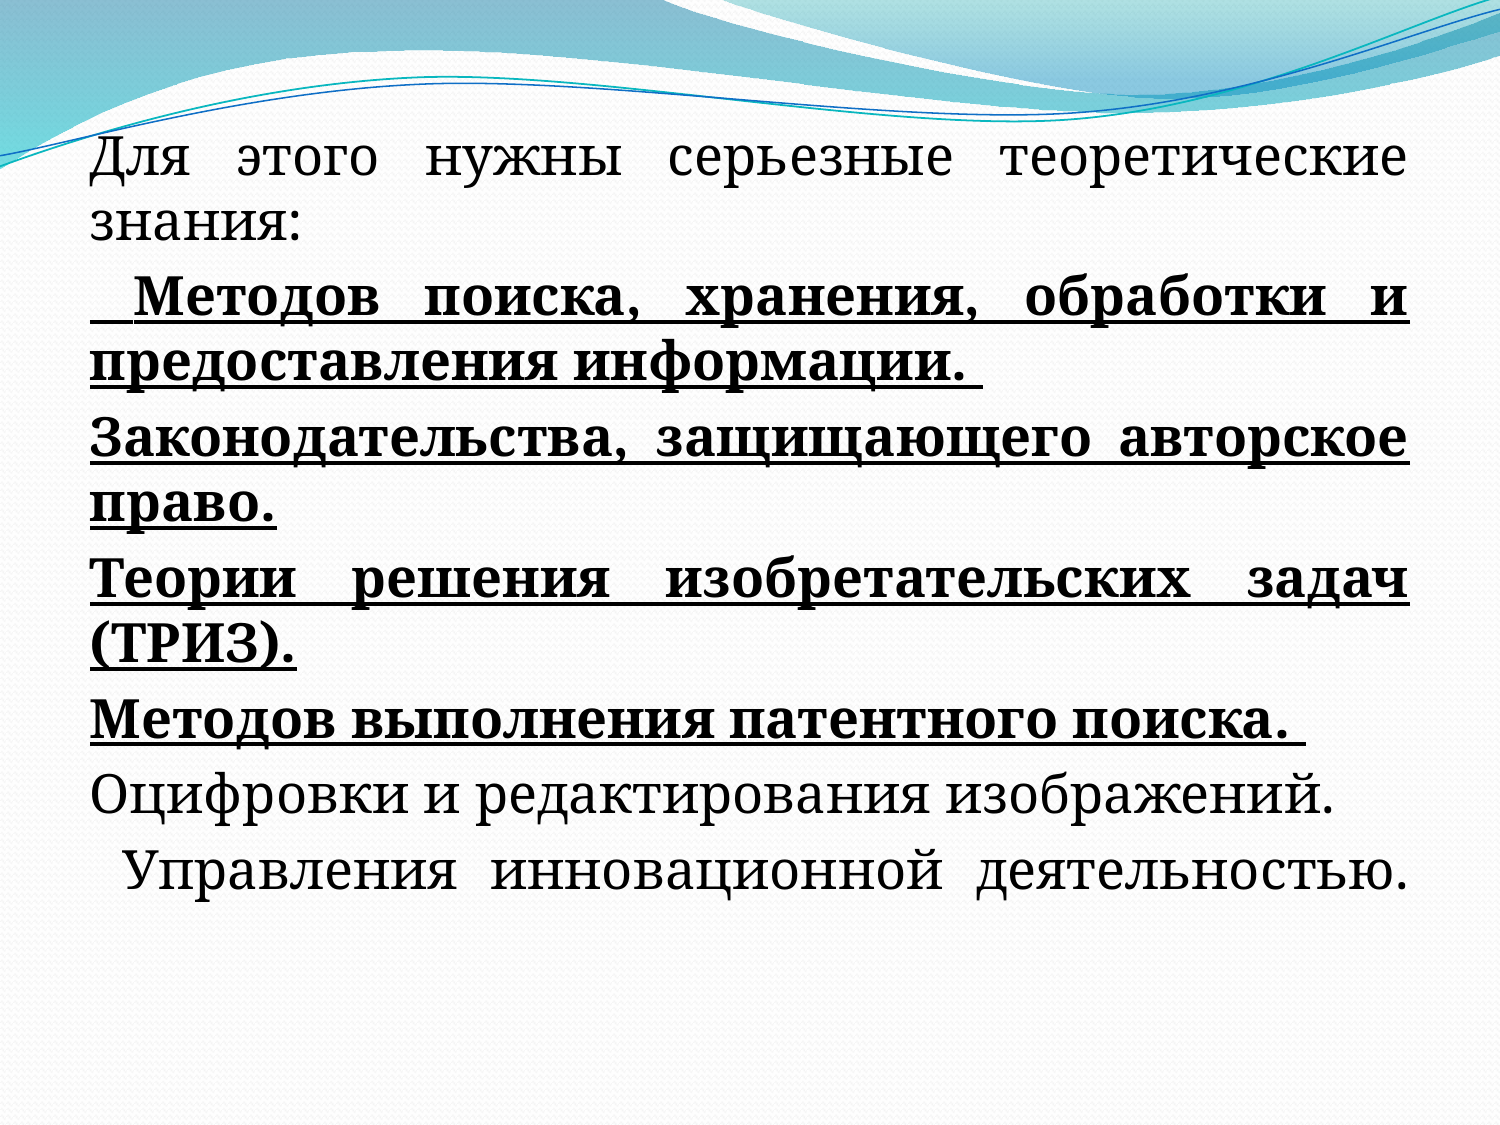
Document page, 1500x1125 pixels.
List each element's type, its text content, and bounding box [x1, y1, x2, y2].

list Для этого нужны серьезные теоретические знания: Методов поиска, хранения, обработки и предоставления информации. Законодательства, защищающего авторское право. Теории решения изобретательских задач (ТРИЗ). Методов выполнения патентного поиска. Оцифровки и редактирования изображений. Управления инновационной деятельностью. [75, 113, 1425, 1125]
